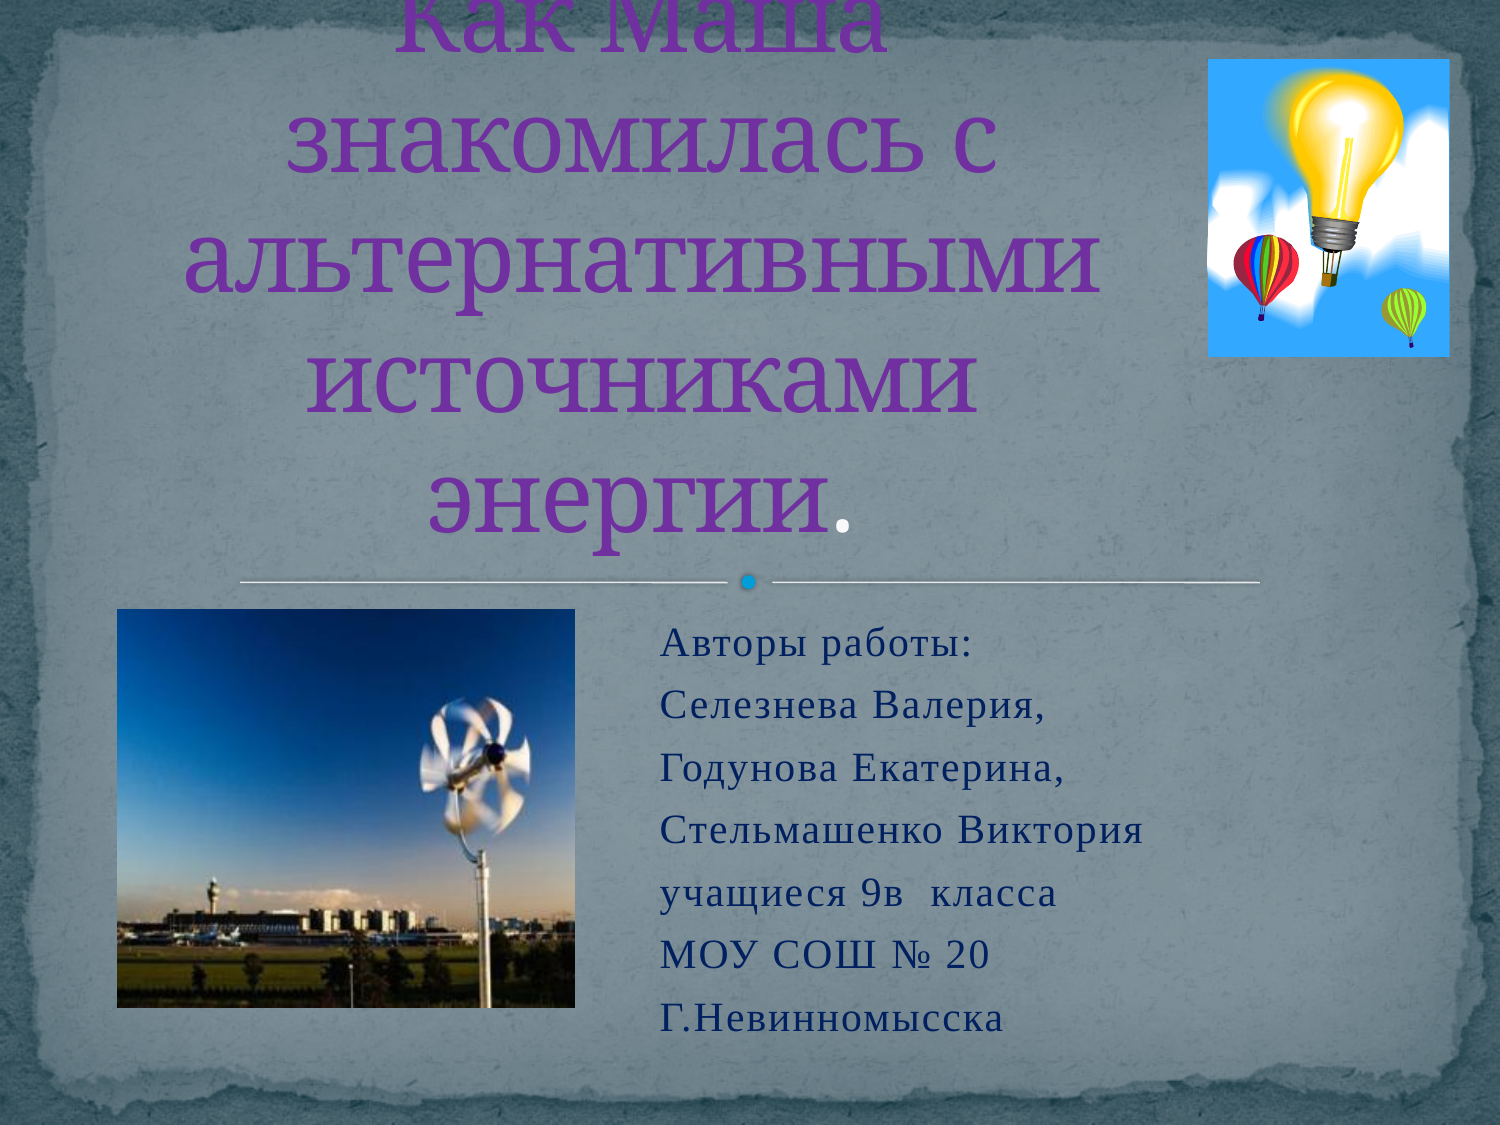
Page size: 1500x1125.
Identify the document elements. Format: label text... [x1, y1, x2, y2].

picture [117, 609, 575, 1008]
subtitle Авторы работы: Селезнева Валерия, Годунова Екатерина, Стельмашенко Виктория учащиеся 9в класса МОУ СОШ № 20 Г.Невинномысска [644, 606, 1395, 1055]
picture [1208, 59, 1449, 357]
title Как Маша знакомилась с альтернативными источниками энергии. [74, 93, 1208, 561]
